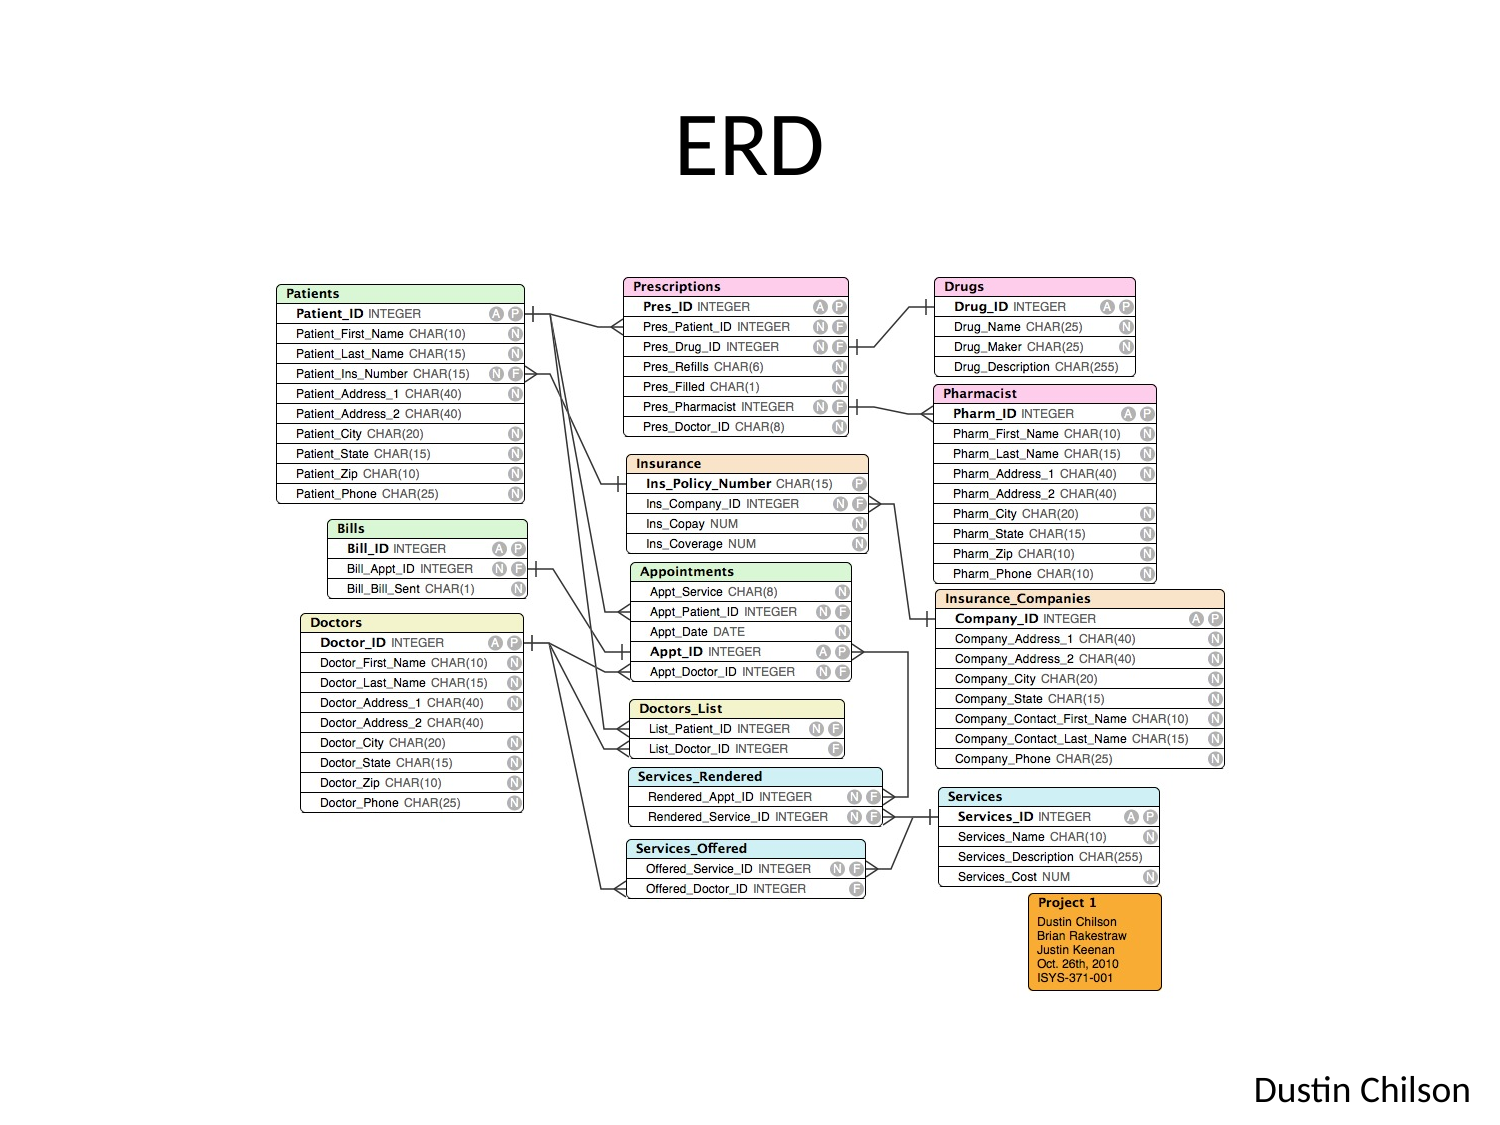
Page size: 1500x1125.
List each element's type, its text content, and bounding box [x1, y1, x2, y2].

title ERD [75, 45, 1425, 233]
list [74, 262, 1426, 1006]
text_box Dustin Chilson [1239, 1057, 1487, 1118]
